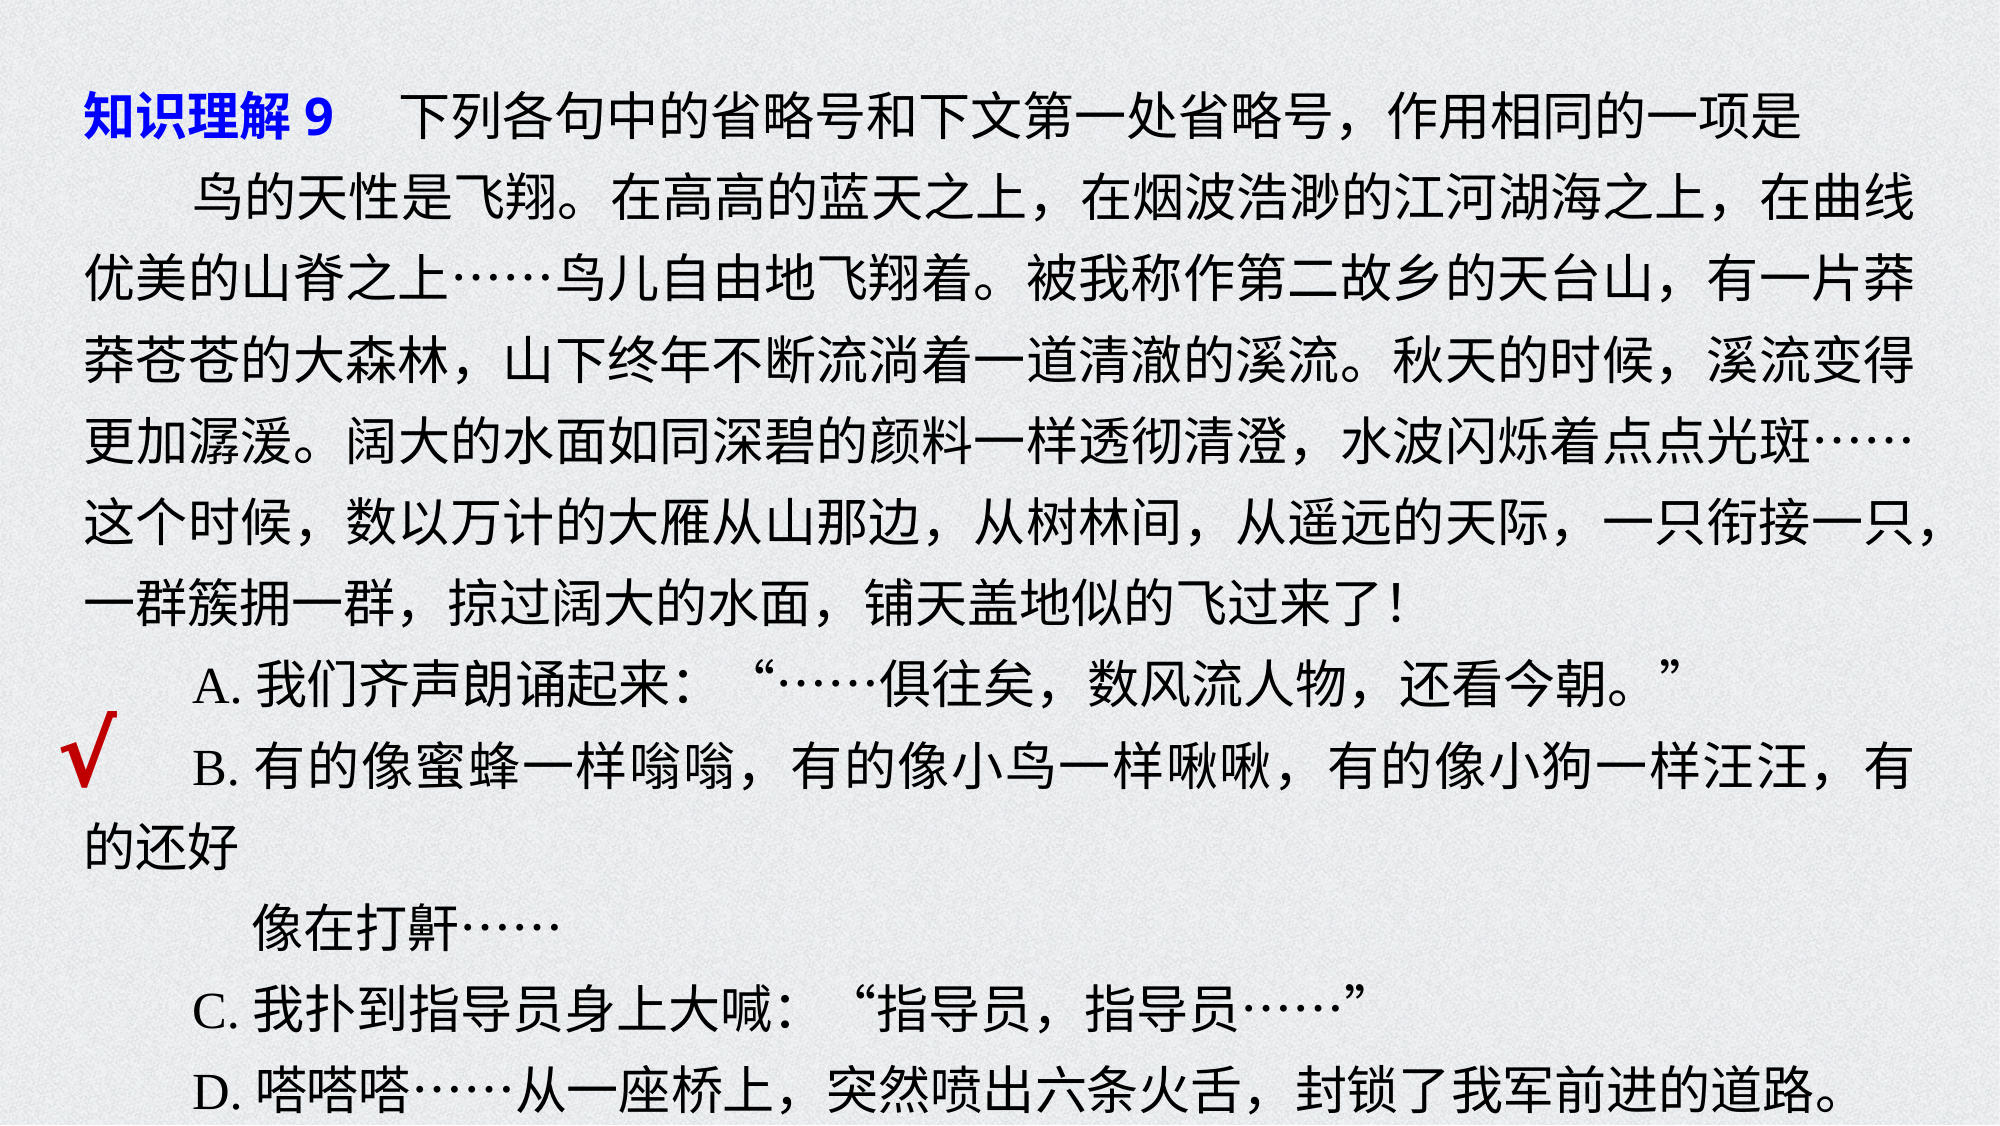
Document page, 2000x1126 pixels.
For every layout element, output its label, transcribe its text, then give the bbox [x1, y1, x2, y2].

picture [0, 0, 2000, 1125]
text_box √ [42, 689, 162, 812]
text_box 知识理解9 下列各句中的省略号和下文第一处省略号，作用相同的一项是 鸟的天性是飞翔。在高高的蓝天之上，在烟波浩渺的江河湖海之上，在曲线优美的山脊之上……鸟儿自由地飞翔着。被我称作第二故乡的天台山，有一片莽莽苍苍的大森林，山下终年不断流淌着一道清澈的溪流。秋天的时候，溪流变得更加潺湲。阔大的水面如同深碧的颜料一样透彻清澄，水波闪烁着点点光斑……这个时候，数以万计的大雁从山那边，从树林间，从遥远的天际，一只衔接一只，一群簇拥一群，掠过阔大的水面，铺天盖地似的飞过来了！ A.我们齐声朗诵起来：“……俱往矣，数风流人物，还看今朝。” B.有的像蜜蜂一样嗡嗡，有的像小鸟一样啾啾，有的像小狗一样汪汪，有的还好 像在打鼾…… C.我扑到指导员身上大喊：“指导员，指导员……” D.嗒嗒嗒……从一座桥上，突然喷出六条火舌，封锁了我军前进的道路。 [63, 54, 1936, 1126]
